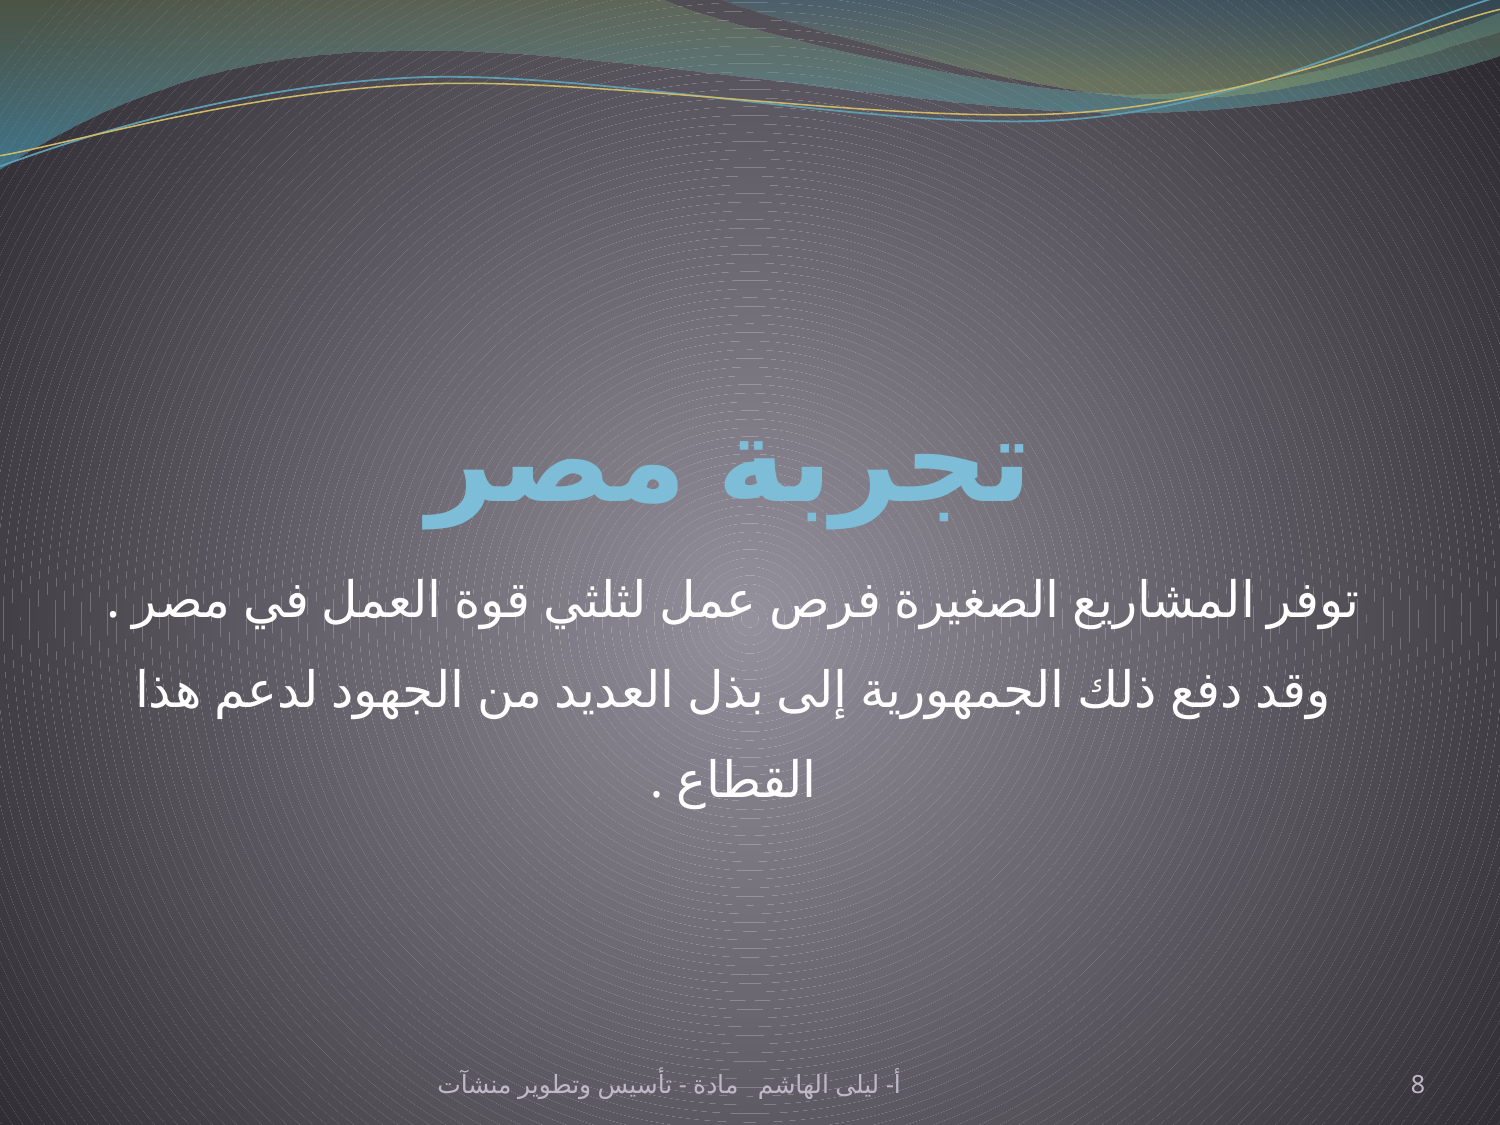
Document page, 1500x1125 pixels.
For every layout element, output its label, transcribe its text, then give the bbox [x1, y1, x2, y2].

slide_number 8 [1299, 1042, 1425, 1103]
subtitle توفر المشاريع الصغيرة فرص عمل لثلثي قوة العمل في مصر . وقد دفع ذلك الجمهورية إلى بذل العديد من الجهود لدعم هذا القطاع . [87, 529, 1376, 818]
title تجربة مصر [87, 224, 1376, 525]
footer أ- ليلى الهاشم مادة - تأسيس وتطوير منشآت [437, 1042, 988, 1103]
